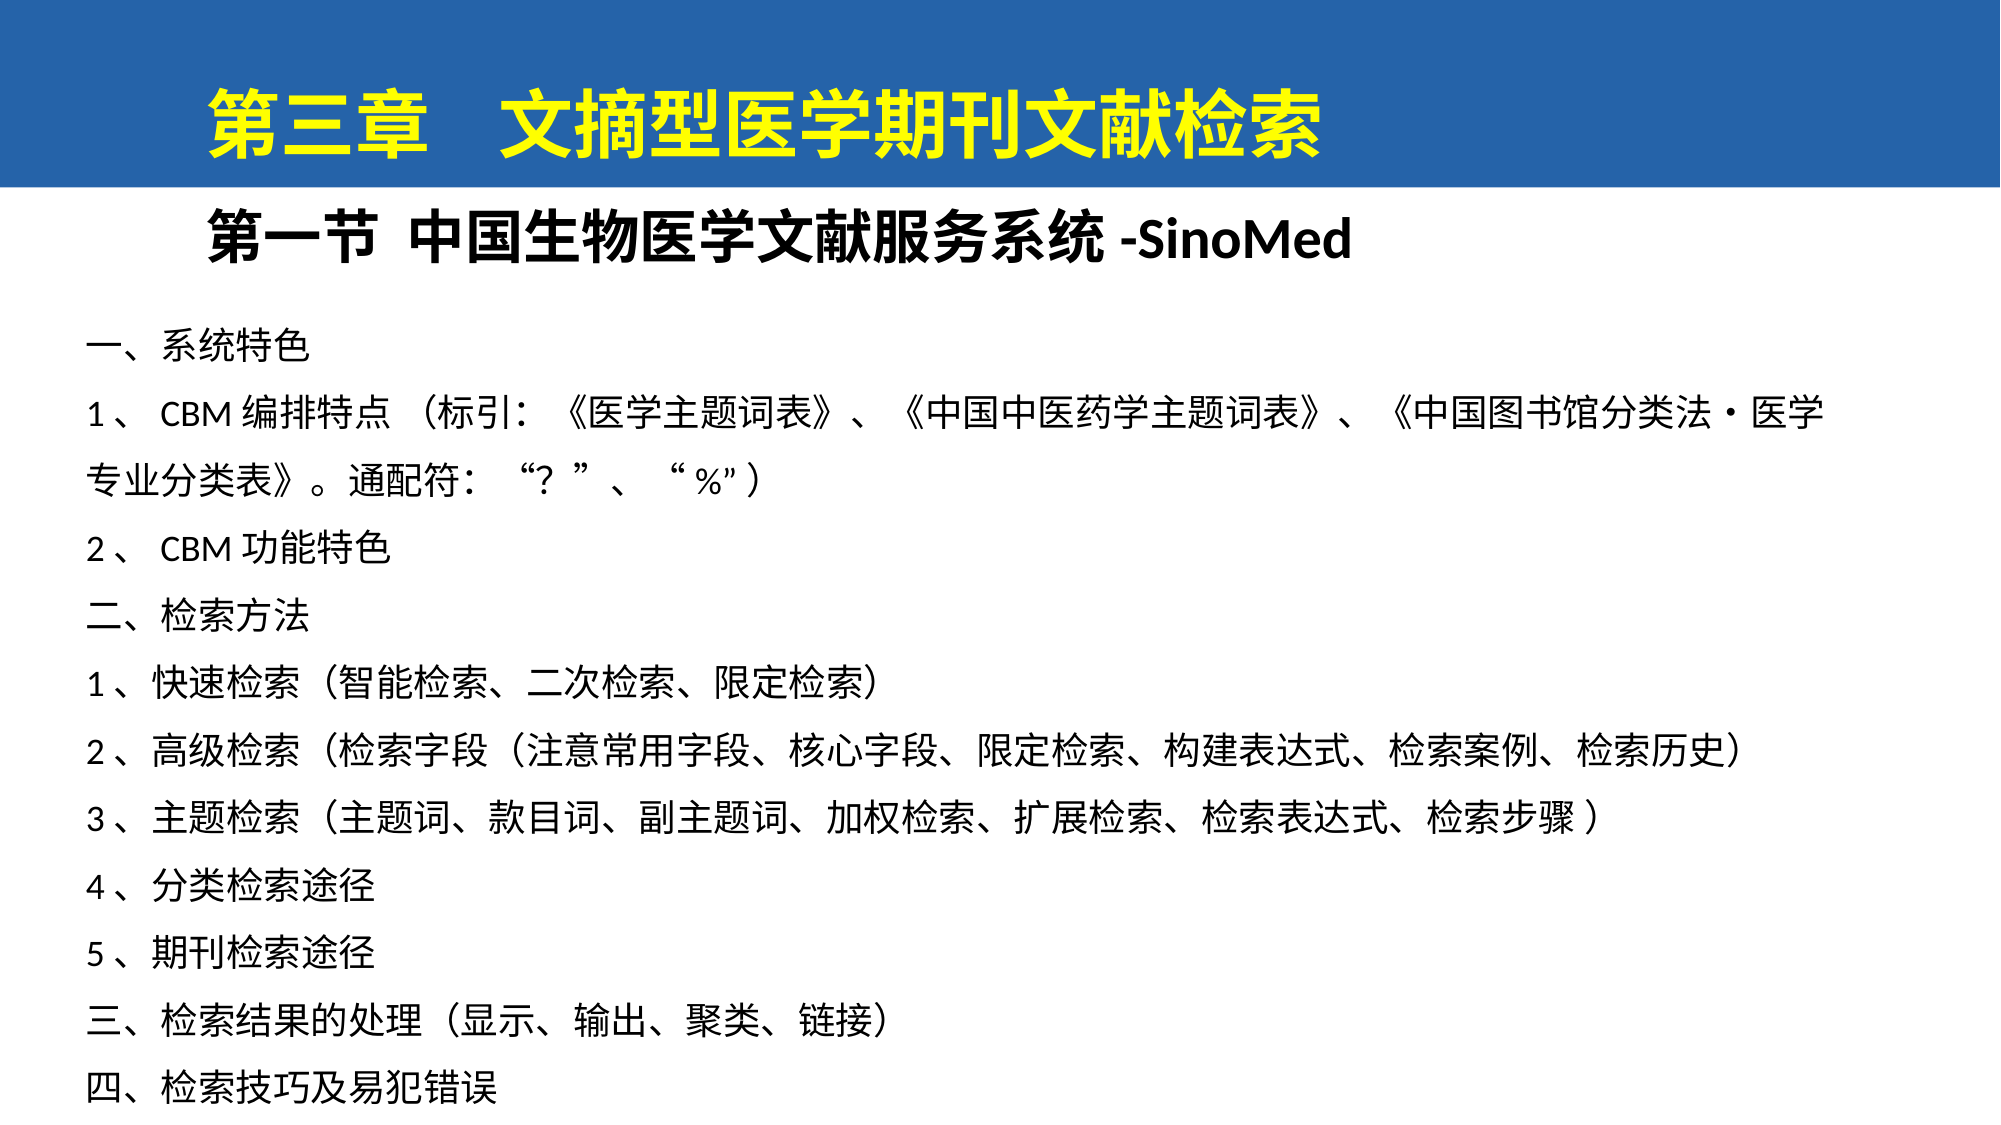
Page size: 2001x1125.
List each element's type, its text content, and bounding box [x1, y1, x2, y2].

text_box 第三章 文摘型医学期刊文献检索 [190, 25, 1499, 176]
text_box [0, 0, 2000, 188]
text_box 第一节 中国生物医学文献服务系统-SinoMed [190, 201, 1369, 279]
text_box 一、系统特色 1、CBM编排特点 （标引：《医学主题词表》、《中国中医药学主题词表》、《中国图书馆分类法•医学专业分类表》。通配符：“？”、“%”） 2、CBM功能特色 二、检索方法 1、快速检索（智能检索、二次检索、限定检索） 2、高级检索（检索字段（注意常用字段、核心字段、限定检索、构建表达式、检索案例、检索历史） 3、主题检索（主题词、款目词、副主题词、加权检索、扩展检索、检索表达式、检索步骤 ） 4、分类检索途径 5、期刊检索途径 三、检索结果的处理（显示、输出、聚类、链接） 四、检索技巧及易犯错误 [71, 291, 1847, 1117]
